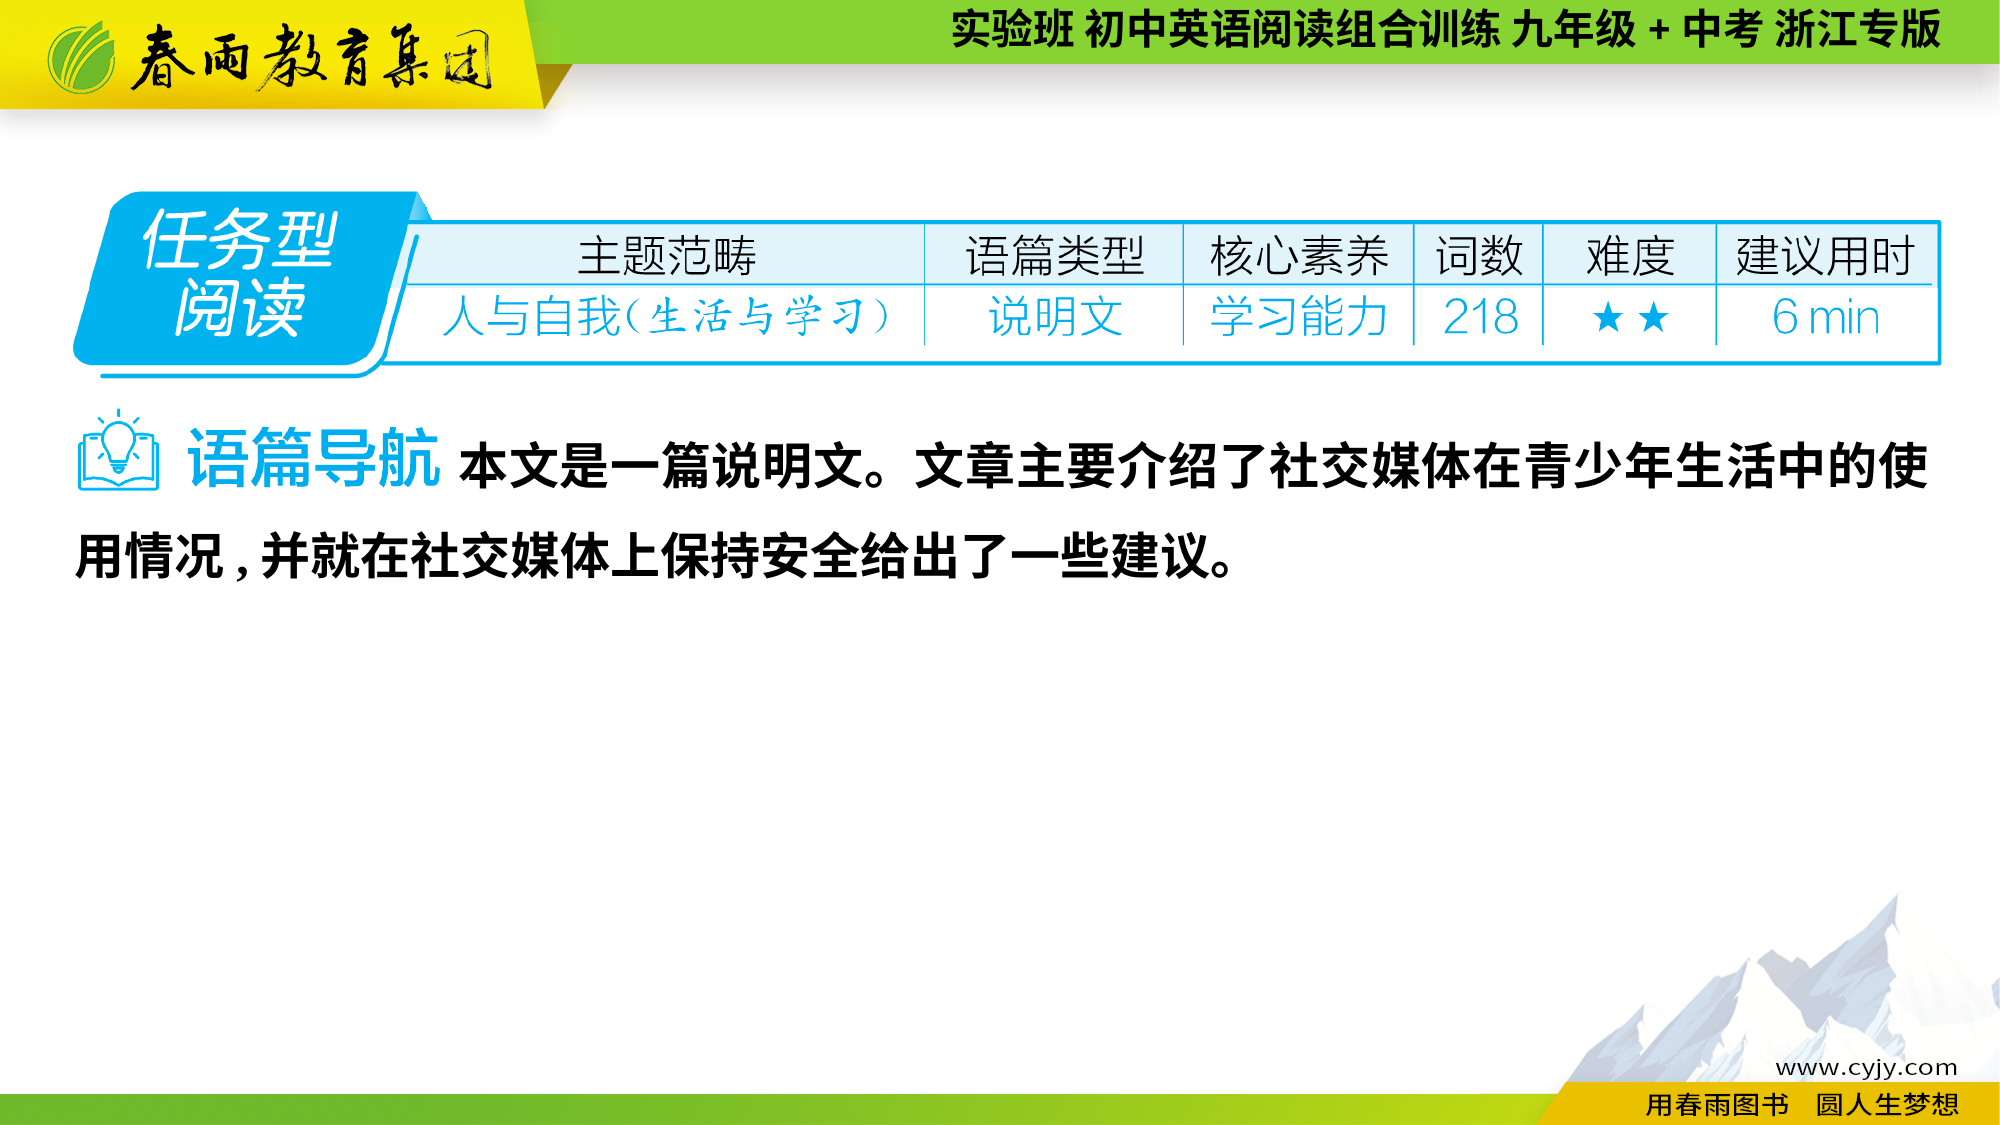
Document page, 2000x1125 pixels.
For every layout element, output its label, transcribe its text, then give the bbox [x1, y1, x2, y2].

list 本文是一篇说明文。文章主要介绍了社交媒体在青少年生活中的使用情况,并就在社交媒体上保持安全给出了一些建议。 [59, 397, 1944, 583]
picture [0, 0, 2000, 1125]
